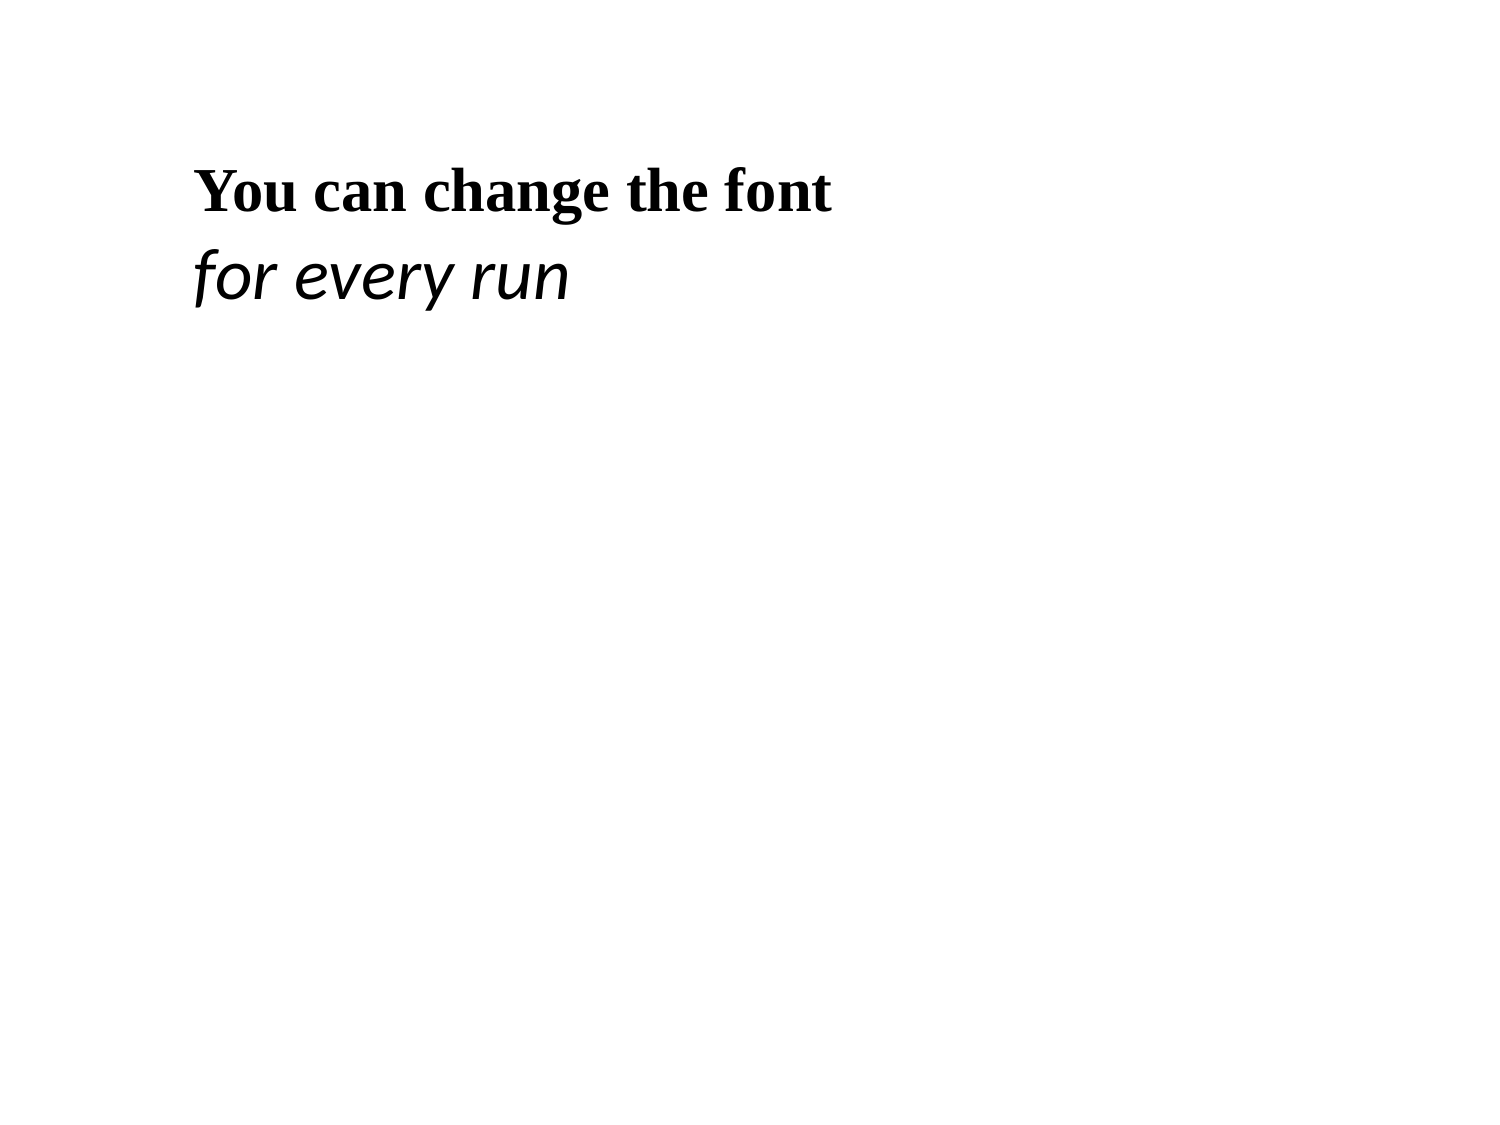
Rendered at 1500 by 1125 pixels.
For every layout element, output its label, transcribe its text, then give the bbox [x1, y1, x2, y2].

text_box You can change the font for every run [104, 104, 938, 521]
